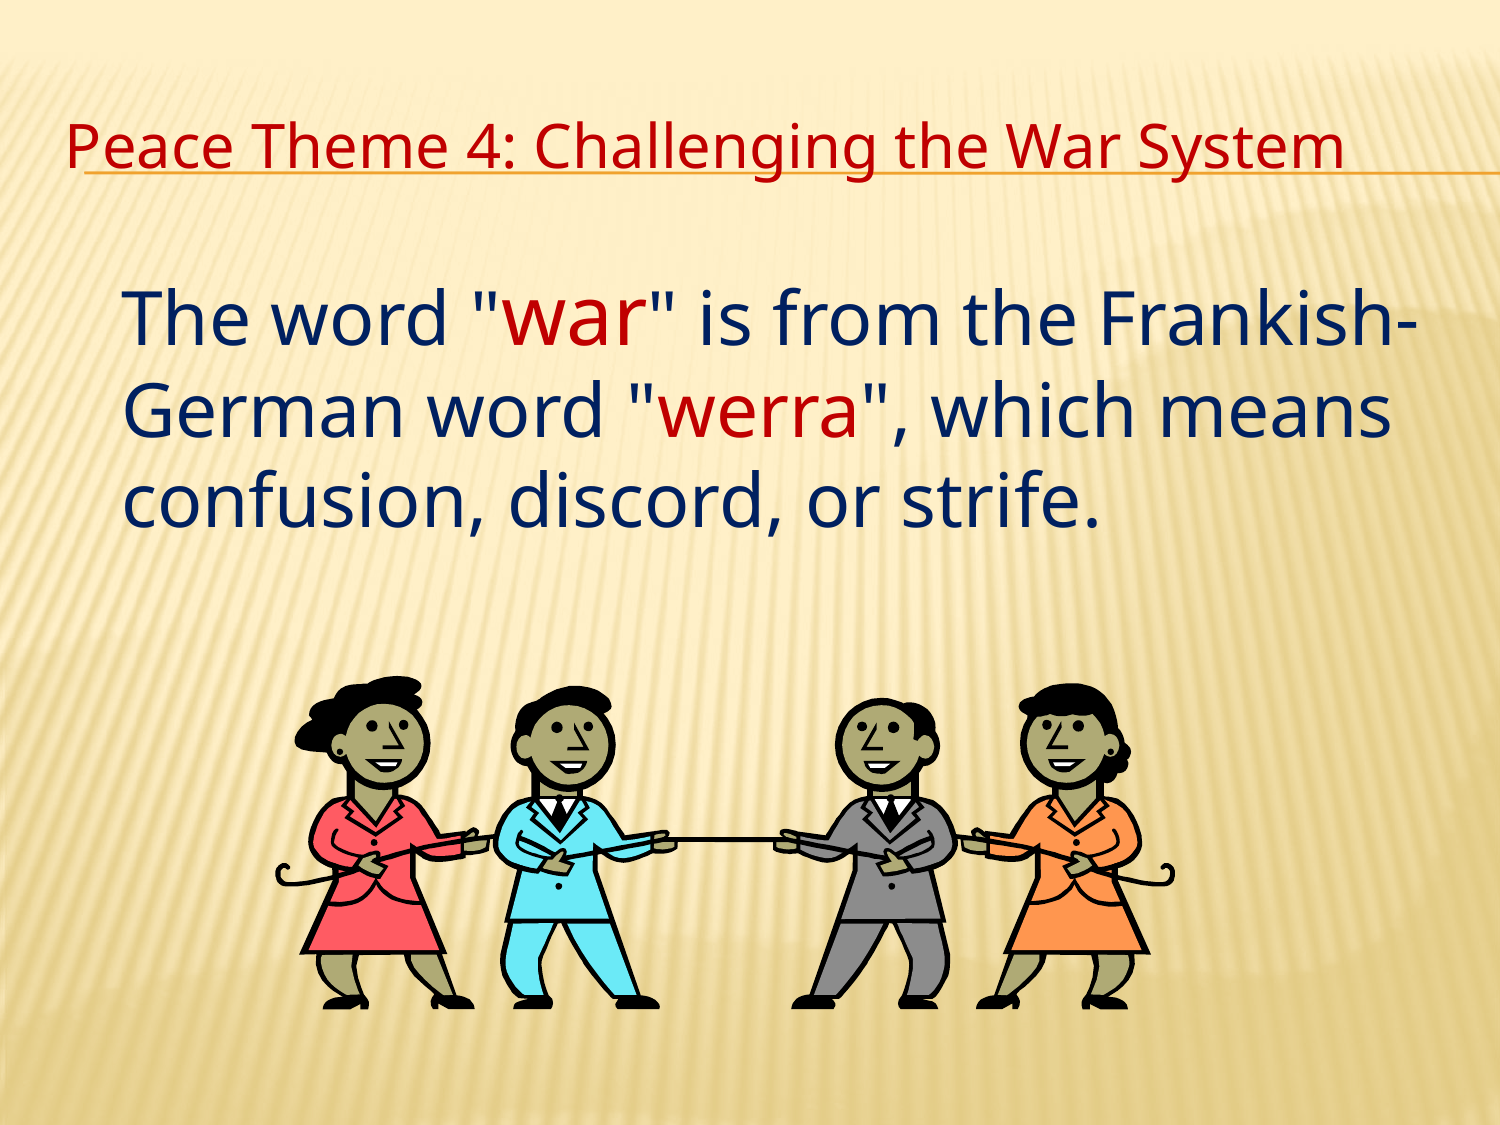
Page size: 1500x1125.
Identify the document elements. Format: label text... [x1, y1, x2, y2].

list The word "war" is from the Frankish-German word "werra", which means confusion, discord, or strife. [50, 254, 1475, 998]
picture [274, 674, 1176, 1010]
title Peace Theme 4: Challenging the War System [50, 75, 1475, 213]
